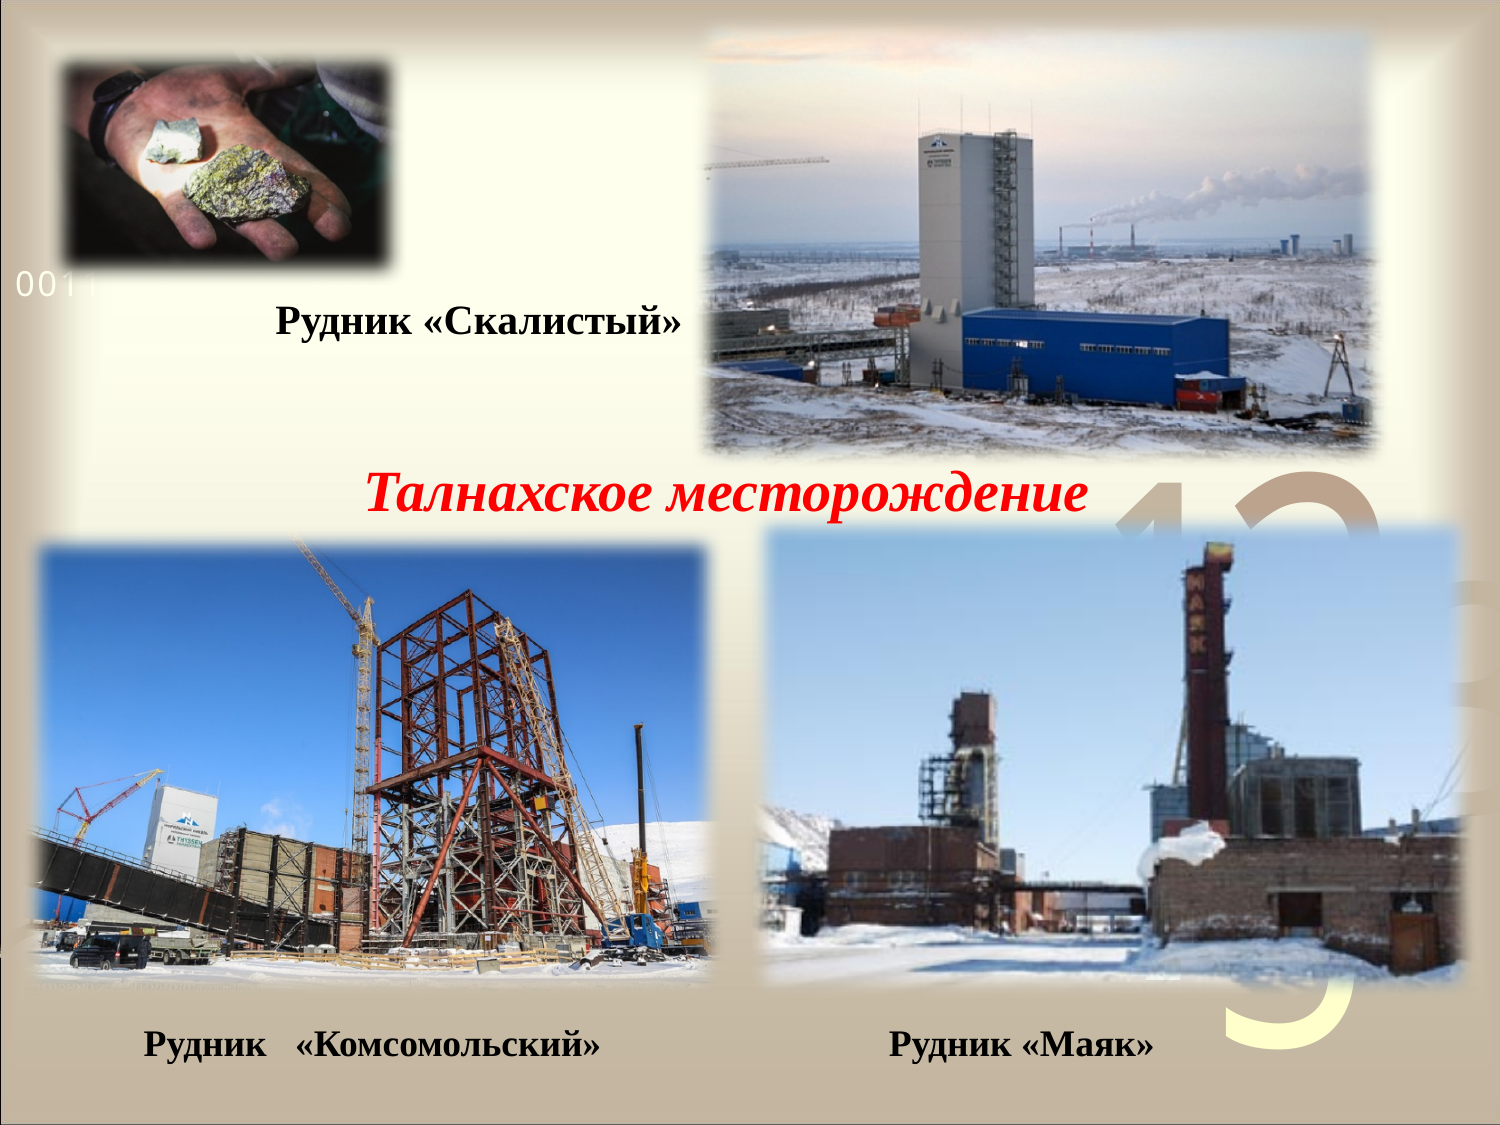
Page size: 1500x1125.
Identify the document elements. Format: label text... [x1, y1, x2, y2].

picture [0, 0, 1500, 1125]
text_box Талнахское месторождение [348, 446, 1291, 531]
text_box Рудник «Скалистый» [260, 285, 685, 350]
text_box Рудник «Маяк» [864, 1011, 1247, 1072]
text_box Рудник «Комсомольский» [119, 1011, 626, 1072]
